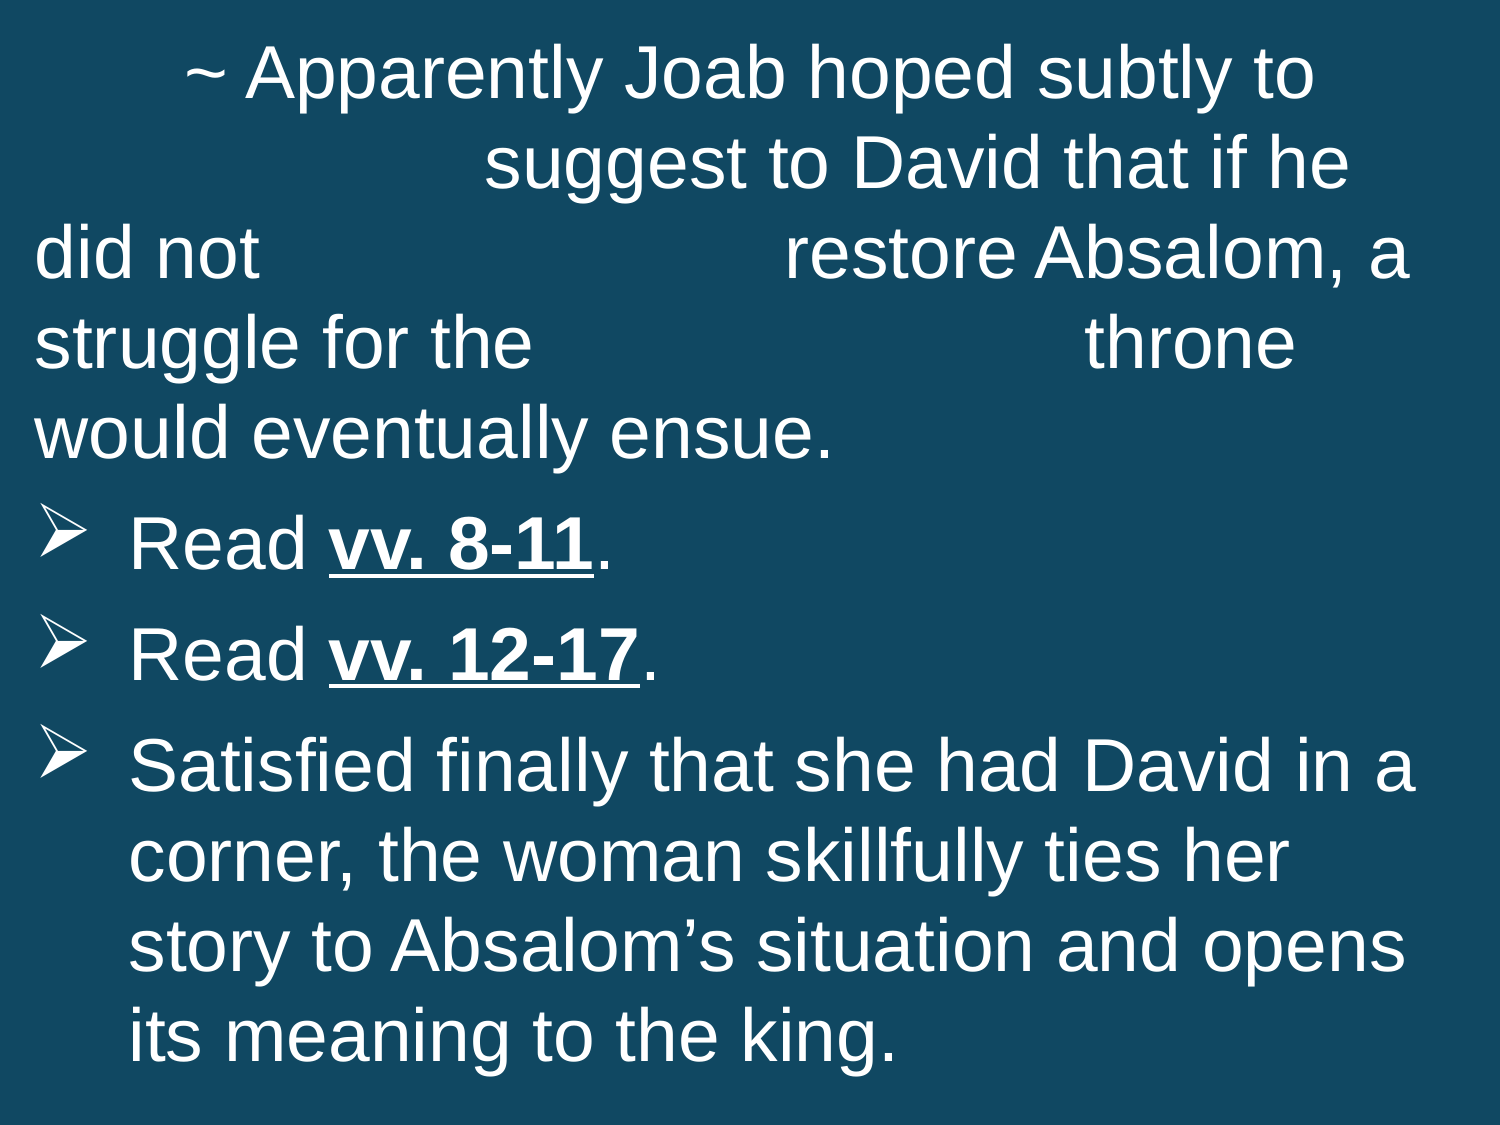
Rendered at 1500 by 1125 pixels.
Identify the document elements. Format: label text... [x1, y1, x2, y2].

subtitle ~ Apparently Joab hoped subtly to suggest to David that if he did not restore Absalom, a struggle for the throne would eventually ensue. Read vv. 8-11. Read vv. 12-17. Satisfied finally that she had David in a corner, the woman skillfully ties her story to Absalom’s situation and opens its meaning to the king. [19, 16, 1481, 1106]
